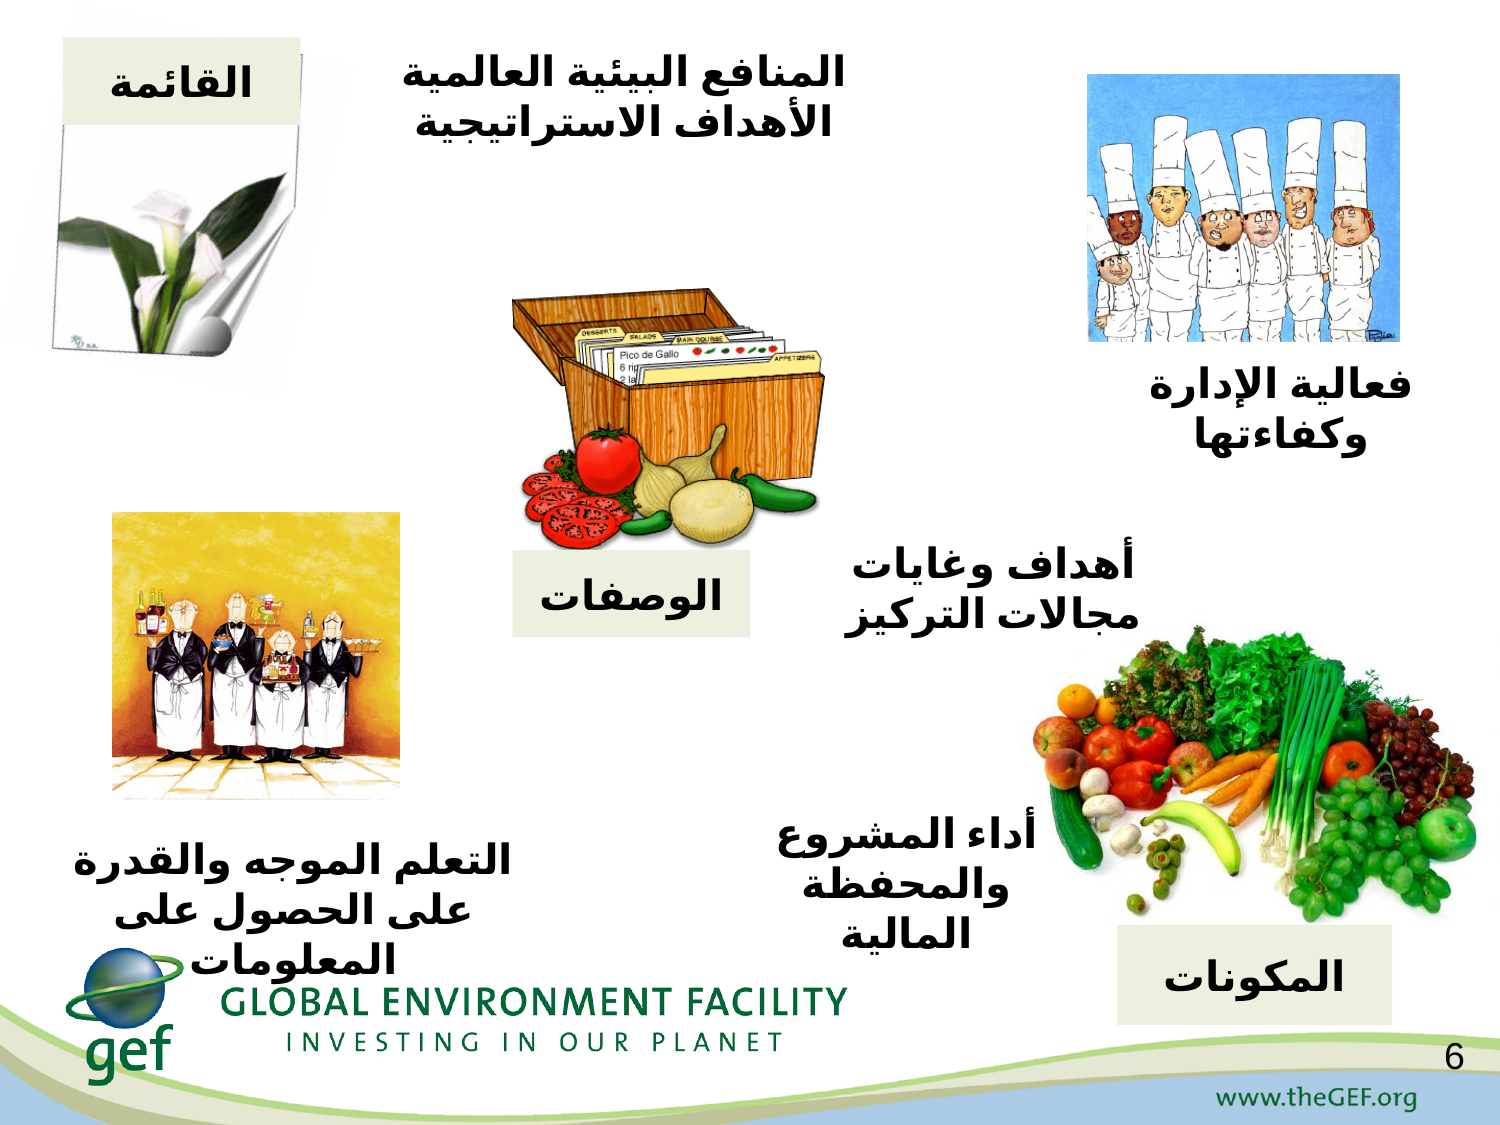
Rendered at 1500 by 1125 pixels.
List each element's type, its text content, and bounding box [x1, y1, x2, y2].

text_box الوصفات [511, 557, 752, 639]
picture [0, 612, 1500, 1125]
text_box أداء المشروع والمحفظة المالية [750, 799, 1063, 1015]
picture [112, 511, 401, 800]
text_box أهداف وغايات مجالات التركيز [762, 529, 1225, 644]
text_box التعلم الموجه والقدرة على الحصول على المعلومات [37, 825, 550, 990]
text_box المنافع البيئية العالمية الأهداف الاستراتيجية [335, 37, 913, 153]
text_box المكونات [1115, 943, 1394, 1027]
slide_number 6 [1417, 1012, 1500, 1095]
text_box فعالية الإدارة وكفاءتها [1124, 349, 1438, 465]
picture [512, 287, 826, 551]
picture [1, 3, 335, 399]
picture [1087, 74, 1401, 343]
